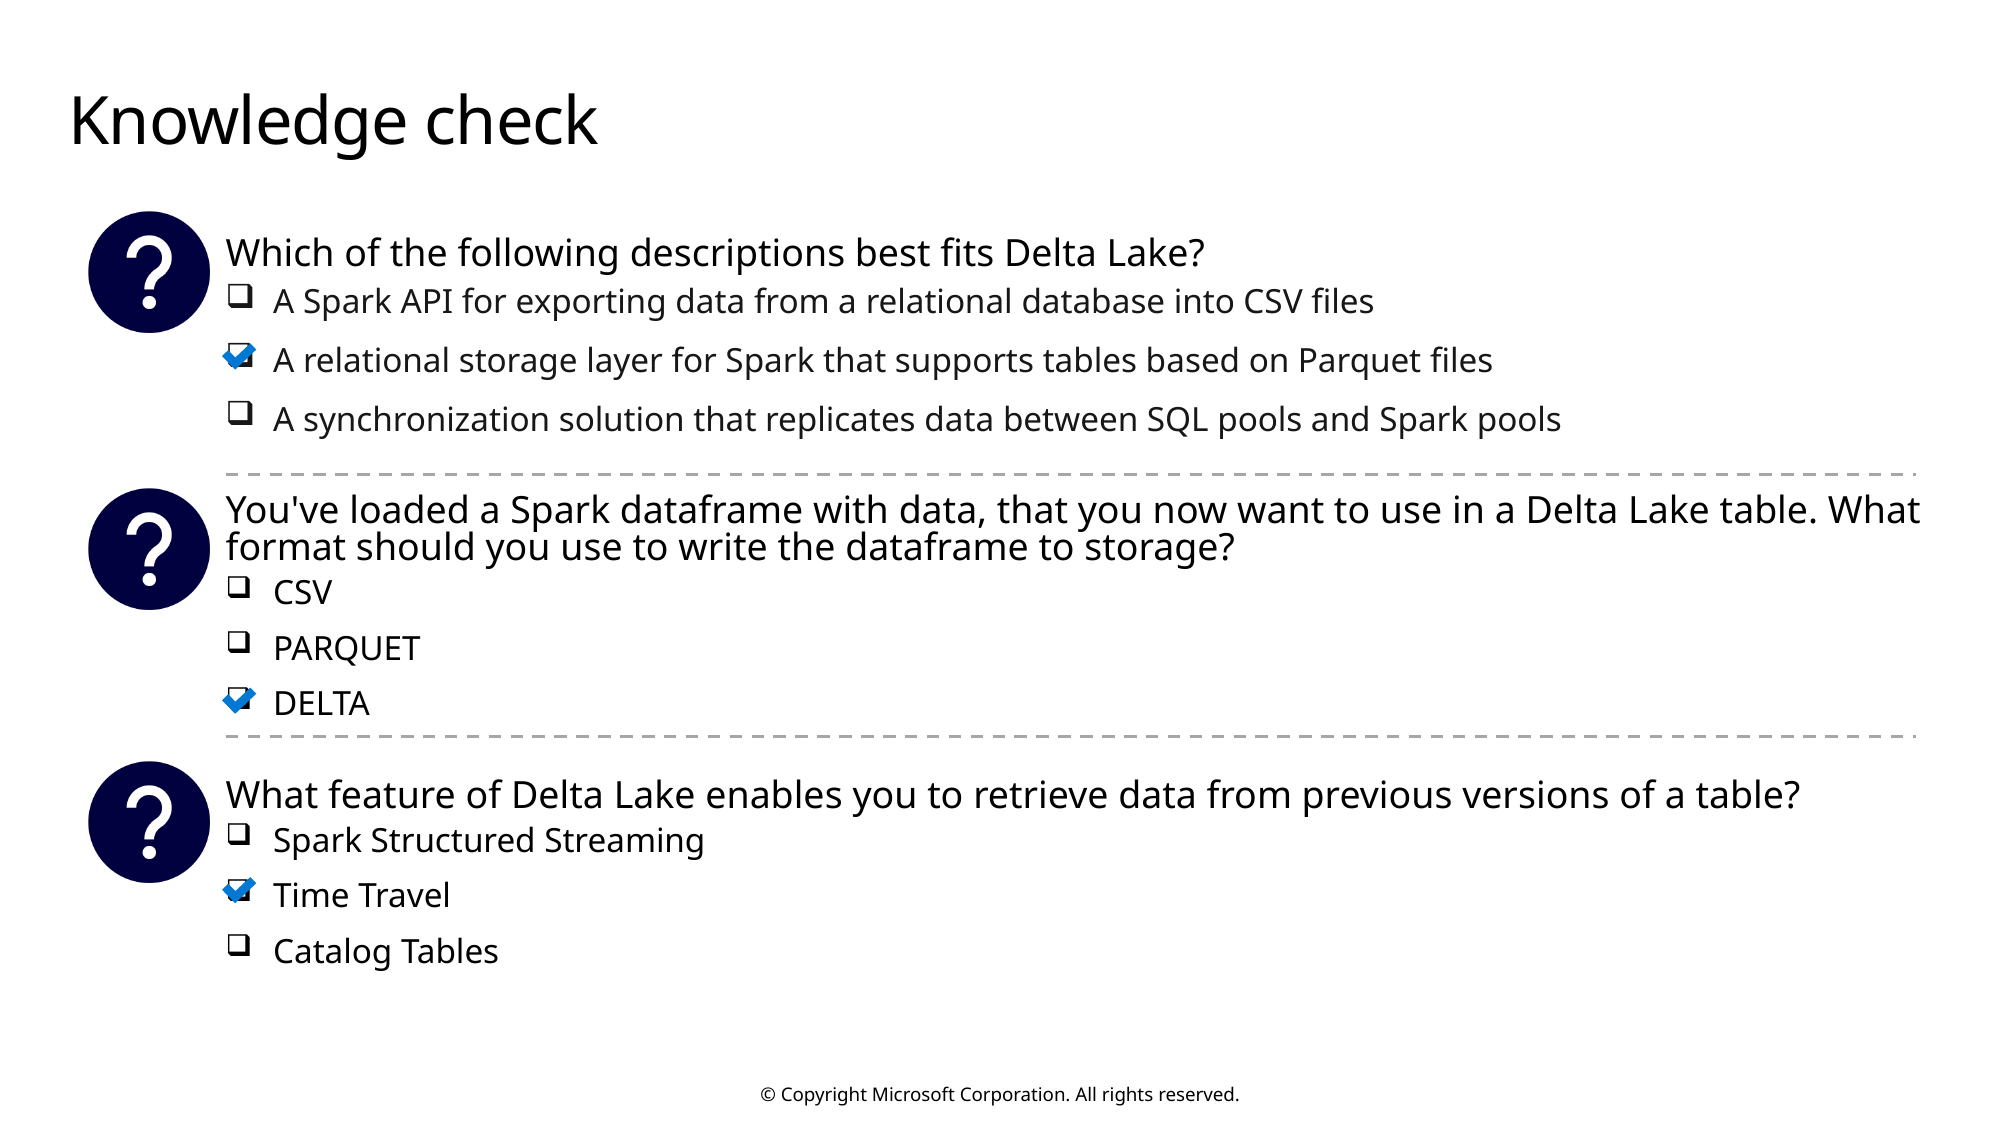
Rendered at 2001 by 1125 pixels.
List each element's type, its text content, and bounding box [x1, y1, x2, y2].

list You've loaded a Spark dataframe with data, that you now want to use in a Delta Lake table. What format should you use to write the dataframe to storage? CSV PARQUET DELTA [225, 489, 1930, 727]
text_box [225, 347, 253, 366]
picture [72, 745, 226, 899]
title Knowledge check [68, 72, 1930, 184]
list What feature of Delta Lake enables you to retrieve data from previous versions of a table? Spark Structured Streaming Time Travel Catalog Tables [225, 746, 1930, 1002]
text_box [225, 691, 253, 711]
picture [72, 471, 226, 626]
picture [72, 195, 226, 350]
text_box [226, 880, 253, 900]
list Which of the following descriptions best fits Delta Lake? A Spark API for exporting data from a relational database into CSV files A relational storage layer for Spark that supports tables based on Parquet files A synchronization solution that replicates data between SQL pools and Spark pools [225, 215, 1930, 452]
